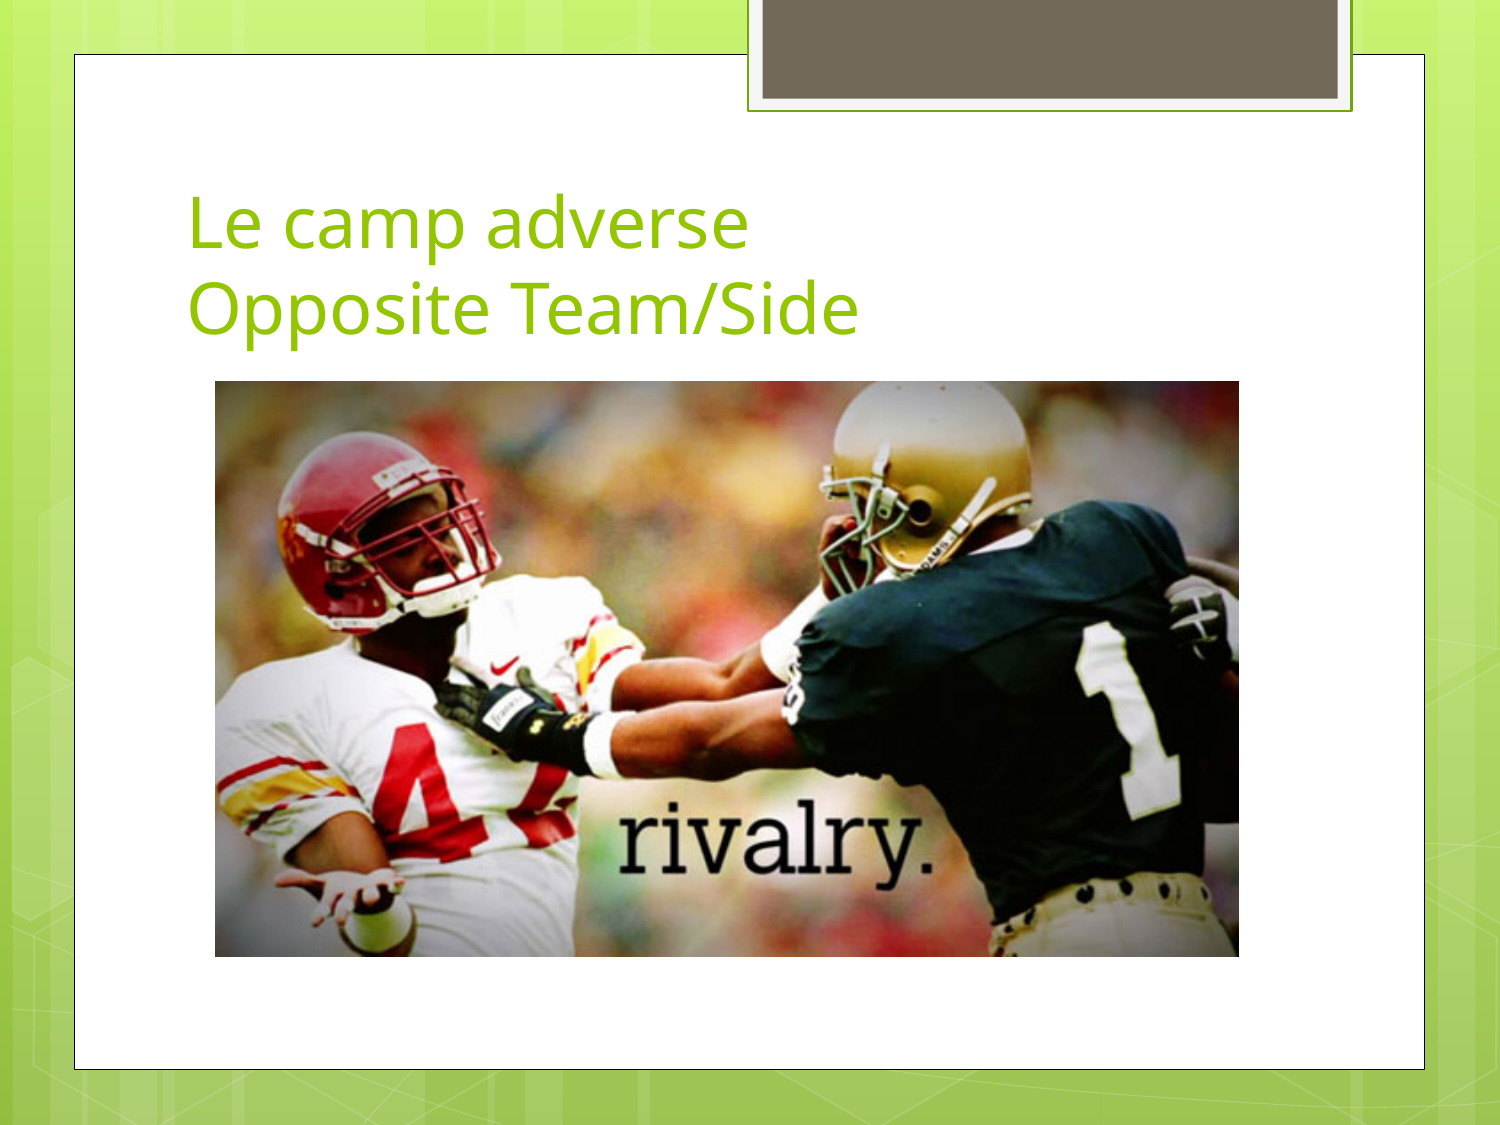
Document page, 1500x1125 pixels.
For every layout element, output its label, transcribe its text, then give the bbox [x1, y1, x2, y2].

title Le camp adverse Opposite Team/Side [171, 168, 1324, 357]
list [170, 380, 1284, 958]
